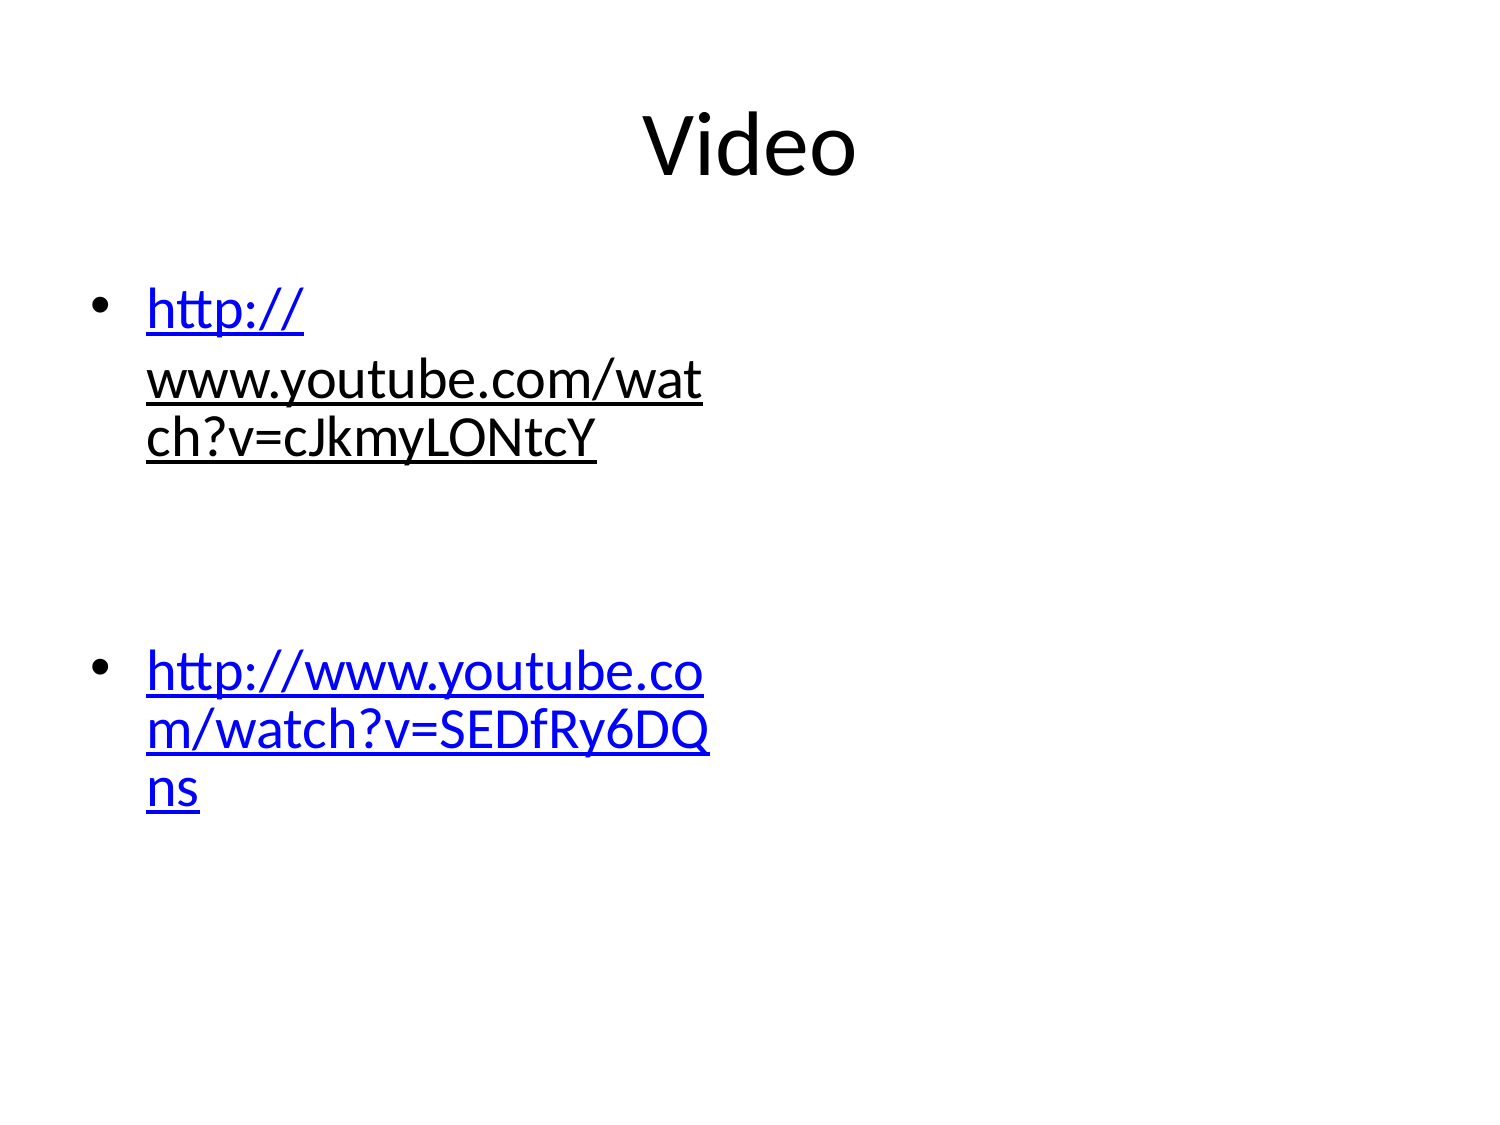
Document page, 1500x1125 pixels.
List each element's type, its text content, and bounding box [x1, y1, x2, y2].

title Video [75, 45, 1425, 233]
list http://www.youtube.com/watch?v=cJkmyLONtcY http://www.youtube.com/watch?v=SEDfRy6DQns [75, 262, 738, 1005]
